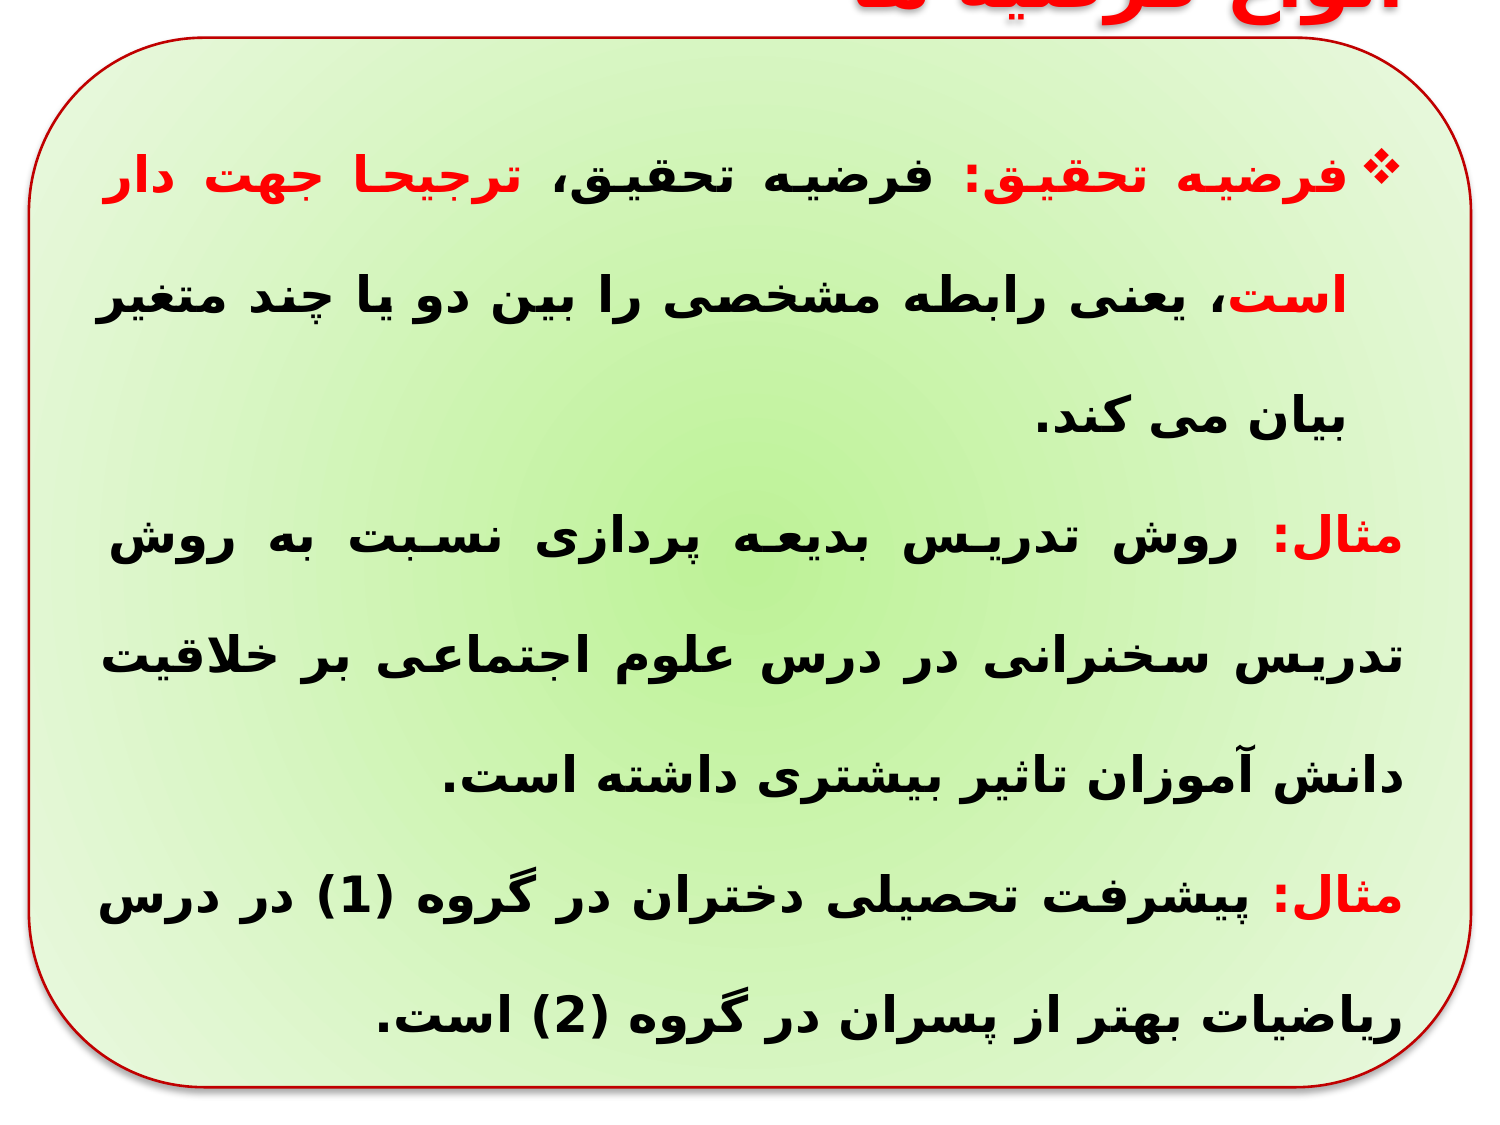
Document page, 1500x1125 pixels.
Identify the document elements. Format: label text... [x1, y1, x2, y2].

text_box انواع فرضیه ها فرضیه تحقیق: فرضیه تحقیق، ترجیحا جهت دار است، یعنی رابطه مشخصی را بین دو یا چند متغیر بیان می کند. مثال: روش تدریس بدیعه پردازی نسبت به روش تدریس سخنرانی در درس علوم اجتماعی بر خلاقیت دانش آموزان تاثیر بیشتری داشته است. مثال: پیشرفت تحصیلی دختران در گروه (1) در درس ریاضیات بهتر از پسران در گروه (2) است. [27, 36, 1473, 1089]
